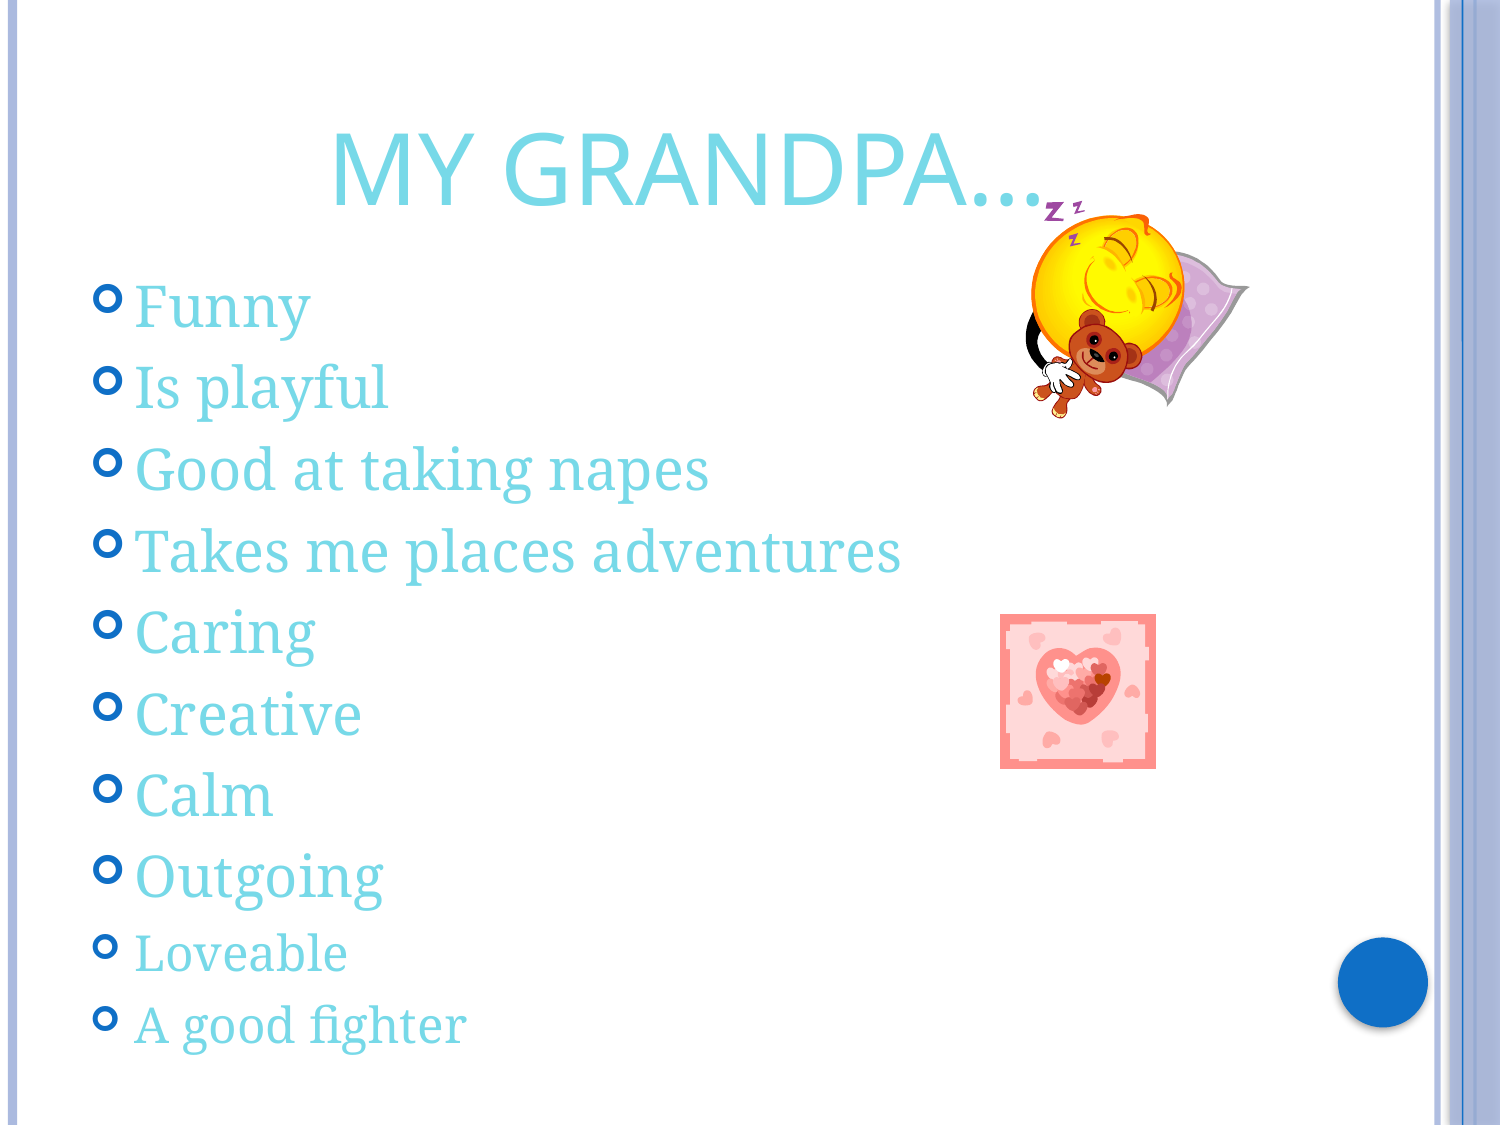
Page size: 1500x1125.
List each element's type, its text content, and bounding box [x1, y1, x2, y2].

picture [999, 611, 1158, 772]
title My Grandpa… [75, 45, 1300, 233]
list Funny Is playful Good at taking napes Takes me places adventures Caring Creative Calm Outgoing Loveable A good fighter [75, 262, 1300, 1062]
picture [1024, 199, 1252, 420]
